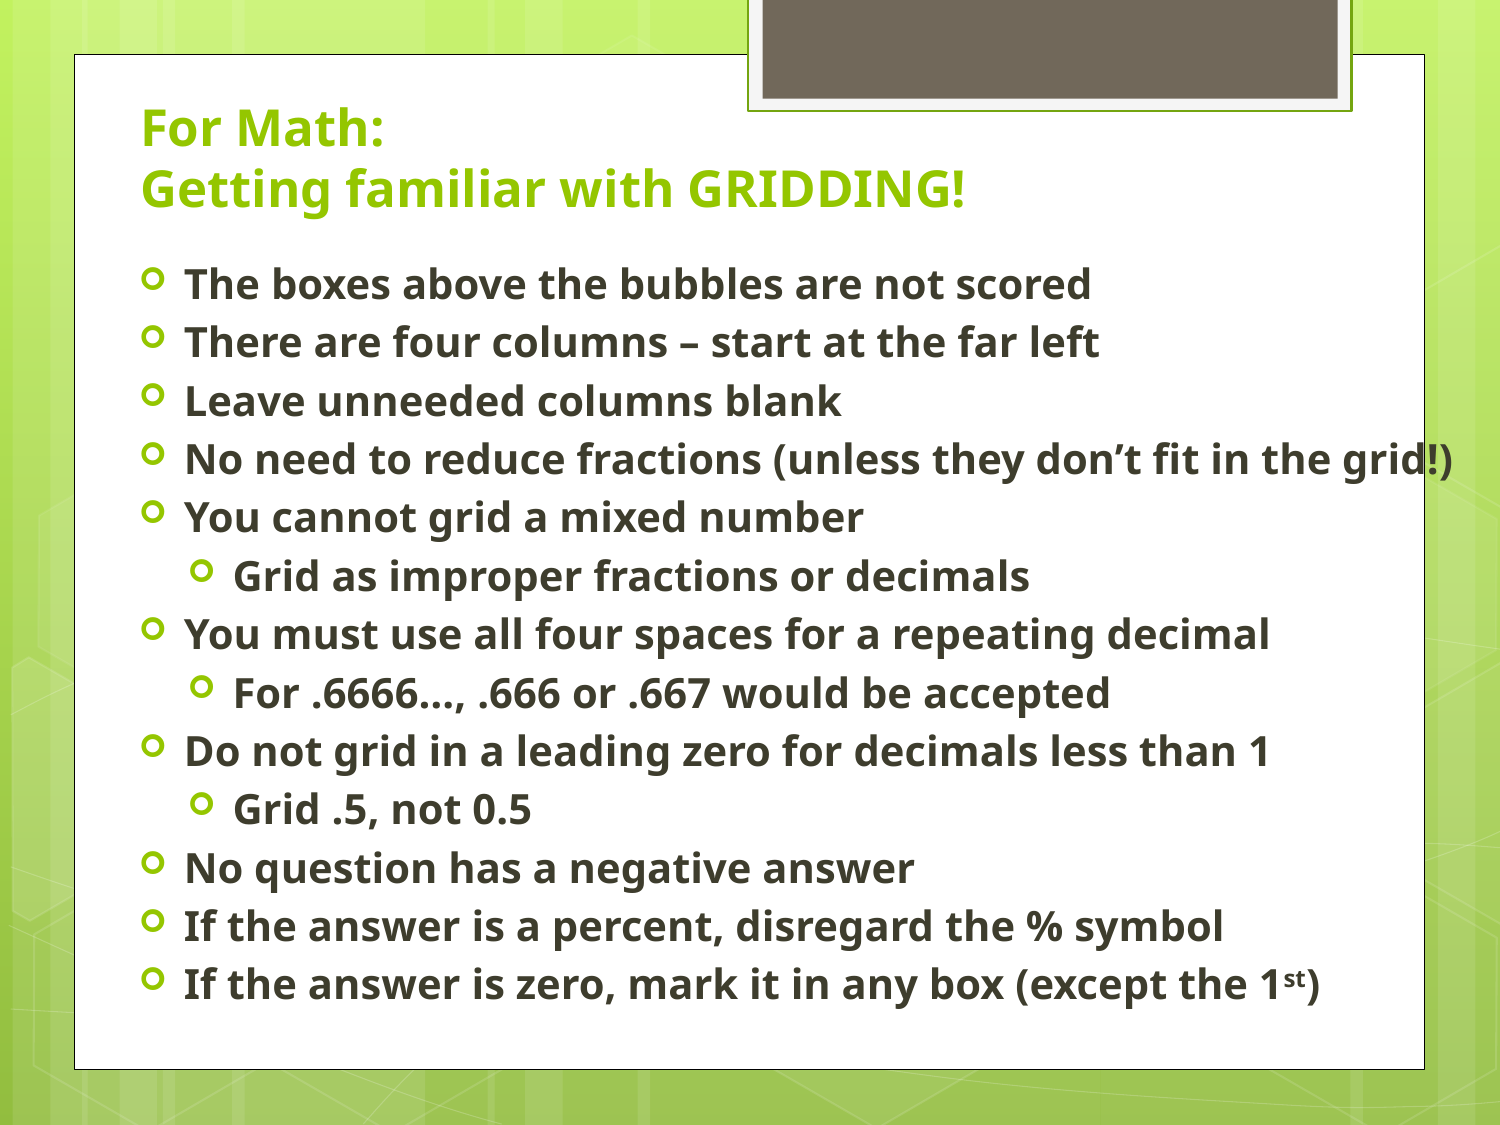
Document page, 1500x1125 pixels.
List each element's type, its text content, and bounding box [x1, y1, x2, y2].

title For Math: Getting familiar with GRIDDING! [125, 87, 1475, 225]
list The boxes above the bubbles are not scored There are four columns – start at the far left Leave unneeded columns blank No need to reduce fractions (unless they don’t fit in the grid!) You cannot grid a mixed number Grid as improper fractions or decimals You must use all four spaces for a repeating decimal For .6666…, .666 or .667 would be accepted Do not grid in a leading zero for decimals less than 1 Grid .5, not 0.5 No question has a negative answer If the answer is a percent, disregard the % symbol If the answer is zero, mark it in any box (except the 1st) [112, 249, 1500, 1125]
